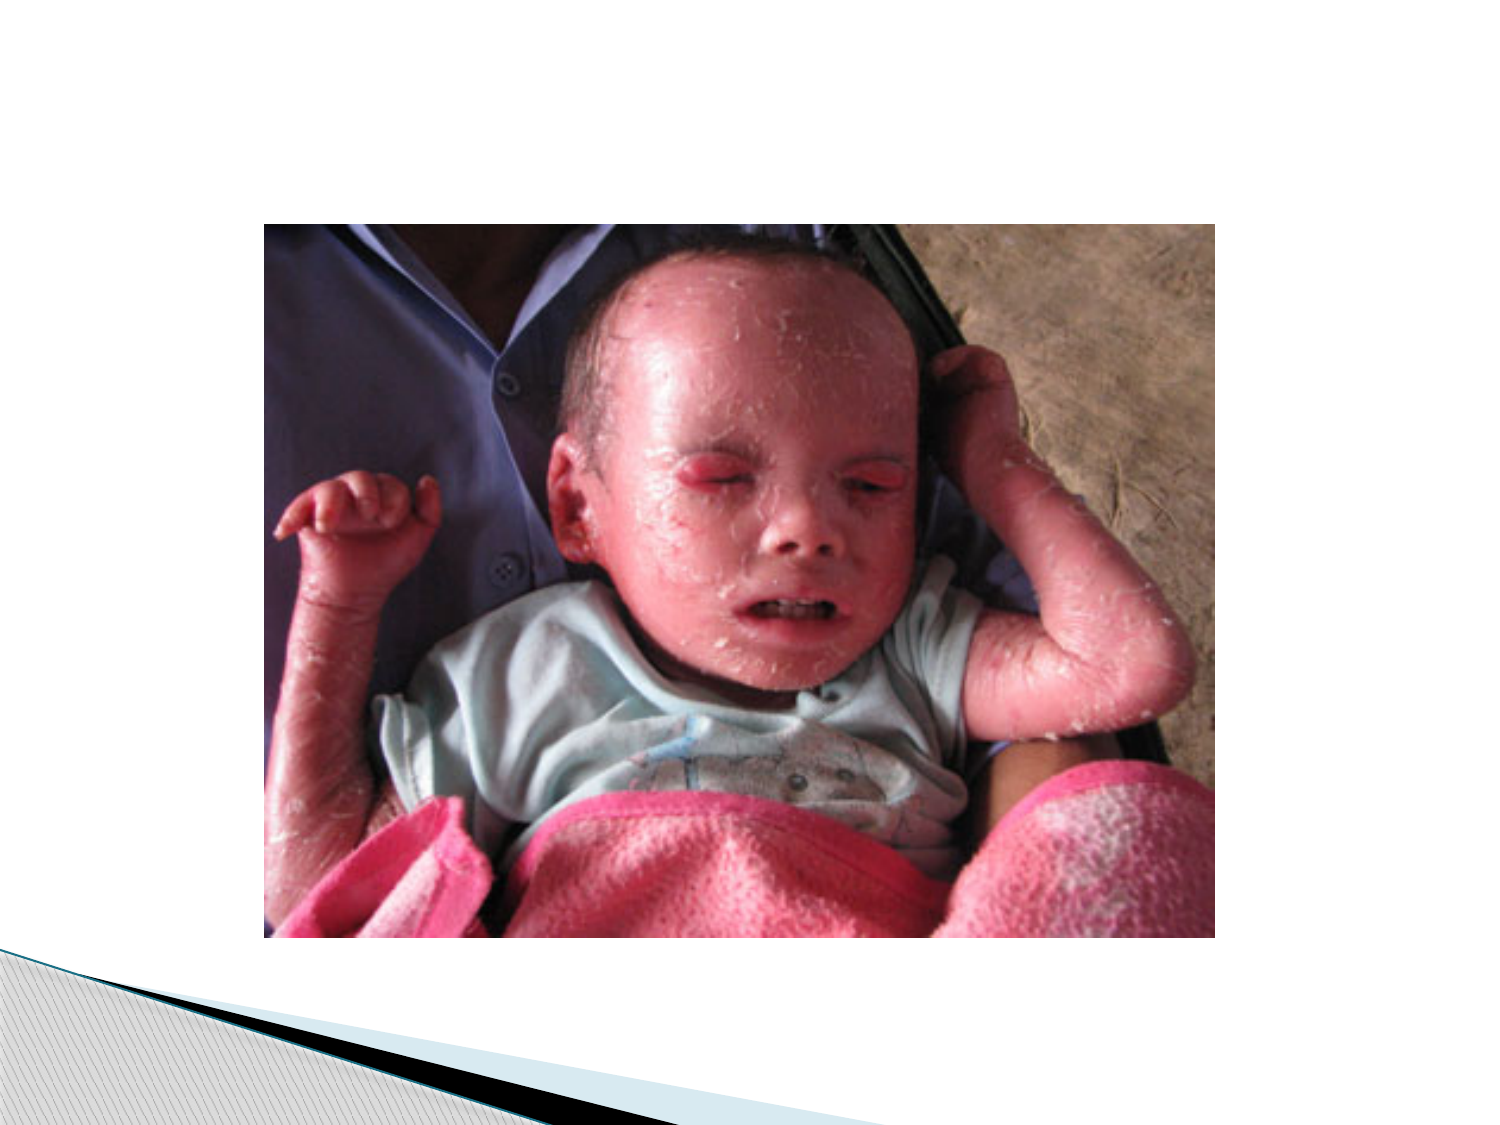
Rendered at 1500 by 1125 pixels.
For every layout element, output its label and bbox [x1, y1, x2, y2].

list [264, 224, 1216, 938]
